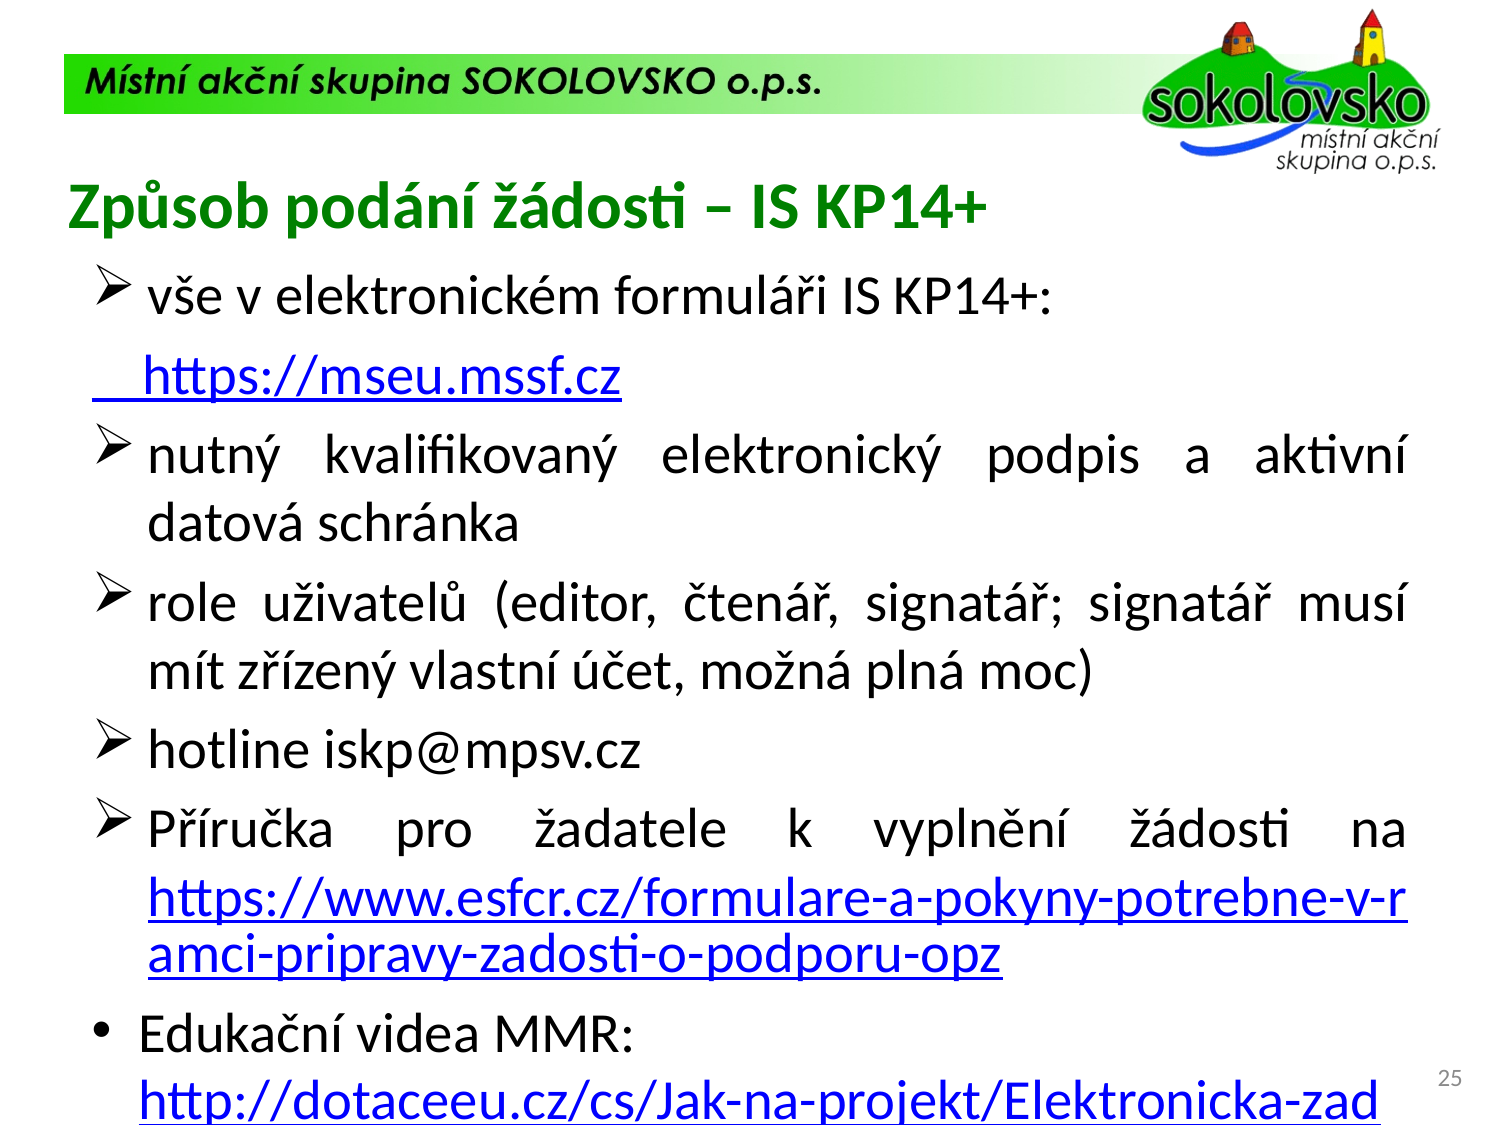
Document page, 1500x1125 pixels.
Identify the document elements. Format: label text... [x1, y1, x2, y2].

title Způsob podání žádosti – IS KP14+ [53, 137, 1404, 268]
slide_number 25 [1128, 1046, 1478, 1107]
list vše v elektronickém formuláři IS KP14+: https://mseu.mssf.cz nutný kvalifikovaný elektronický podpis a aktivní datová schránka role uživatelů (editor, čtenář, signatář; signatář musí mít zřízený vlastní účet, možná plná moc) hotline iskp@mpsv.cz Příručka pro žadatele k vyplnění žádosti na https://www.esfcr.cz/formulare-a-pokyny-potrebne-v-ramci-pripravy-zadosti-o-podporu-opz Edukační videa MMR: http://dotaceeu.cz/cs/Jak-na-projekt/Elektronicka-zadost/Edukacni-videa [76, 250, 1424, 1083]
picture [64, 0, 1455, 197]
